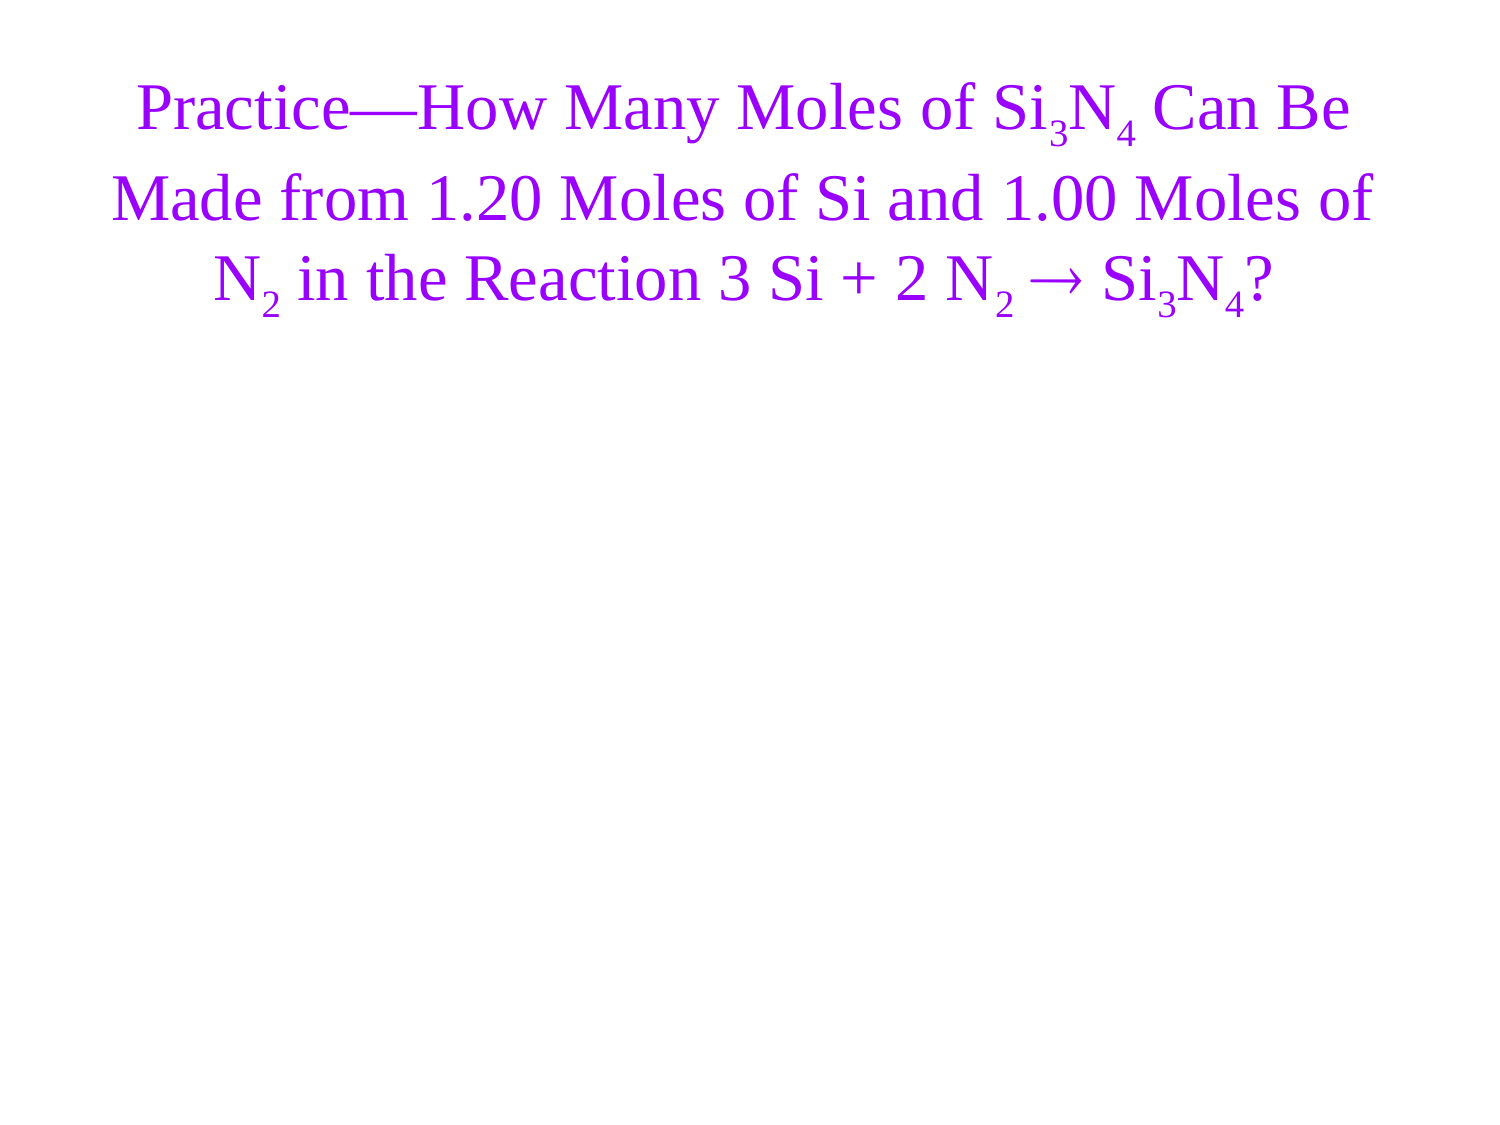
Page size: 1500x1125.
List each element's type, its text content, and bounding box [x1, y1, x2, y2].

text_box Practice—How Many Moles of Si3N4 Can Be Made from 1.20 Moles of Si and 1.00 Moles of N2 in the Reaction 3 Si + 2 N2  Si3N4? [62, 87, 1425, 300]
